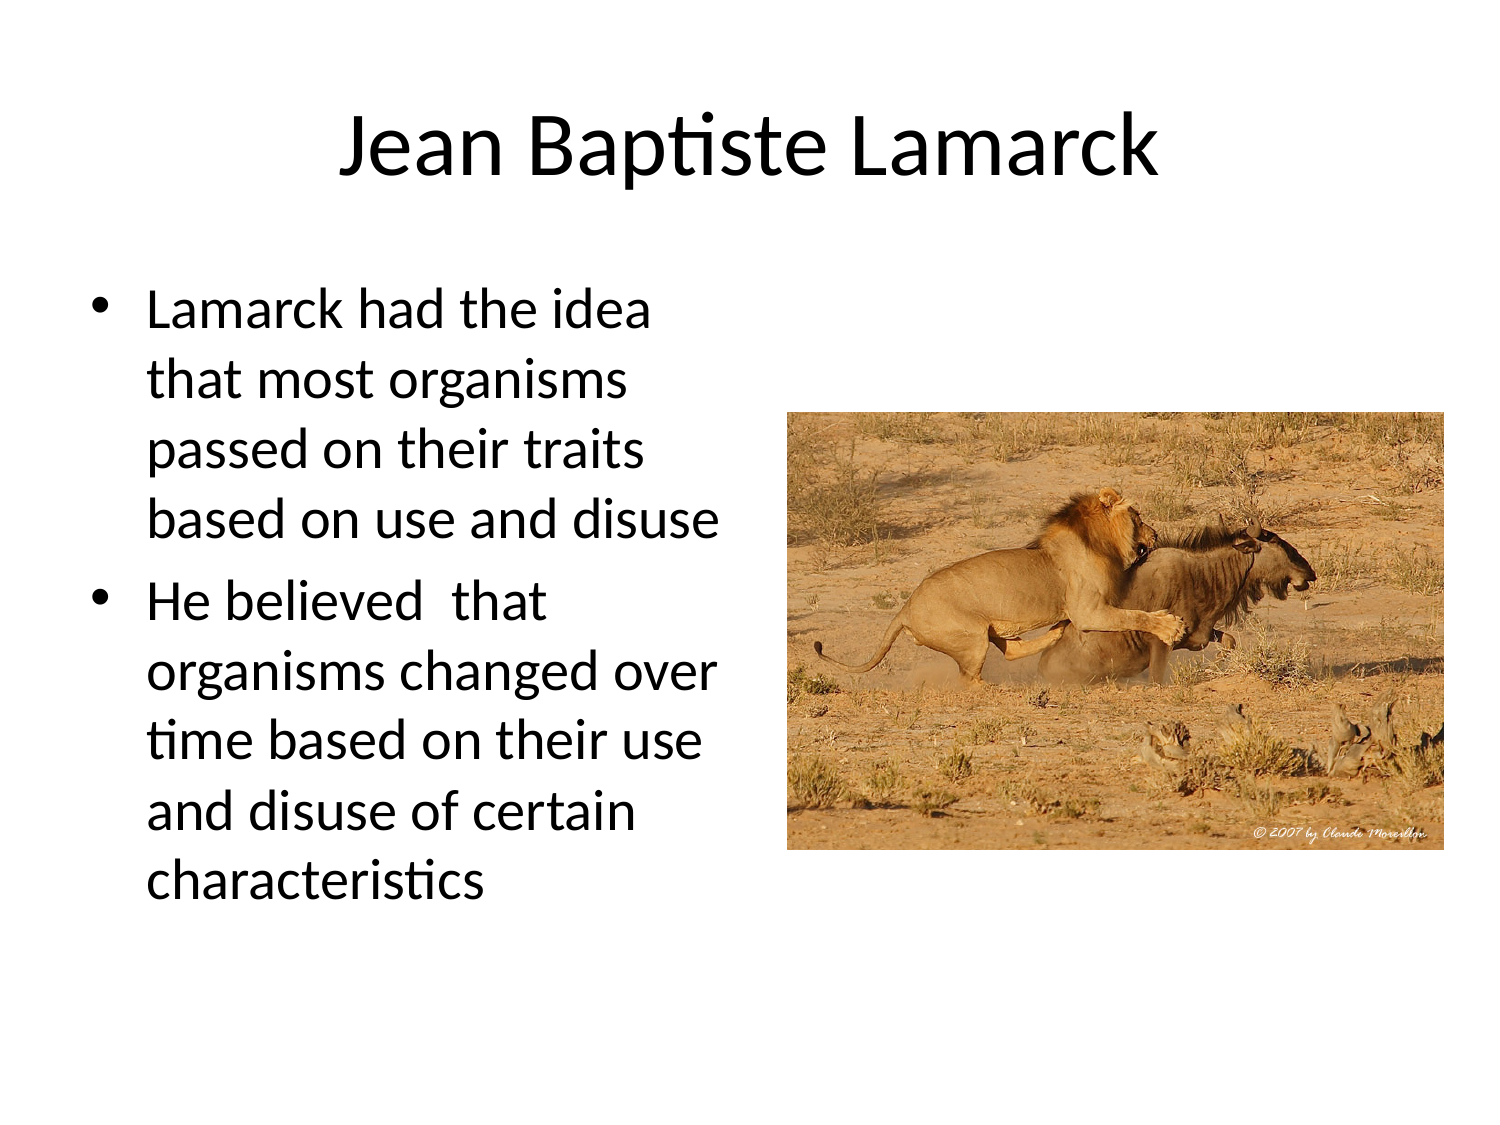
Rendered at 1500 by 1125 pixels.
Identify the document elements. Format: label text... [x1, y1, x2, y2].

picture [787, 412, 1444, 851]
list Lamarck had the idea that most organisms passed on their traits based on use and disuse He believed that organisms changed over time based on their use and disuse of certain characteristics [75, 262, 738, 1005]
title Jean Baptiste Lamarck [75, 45, 1425, 233]
